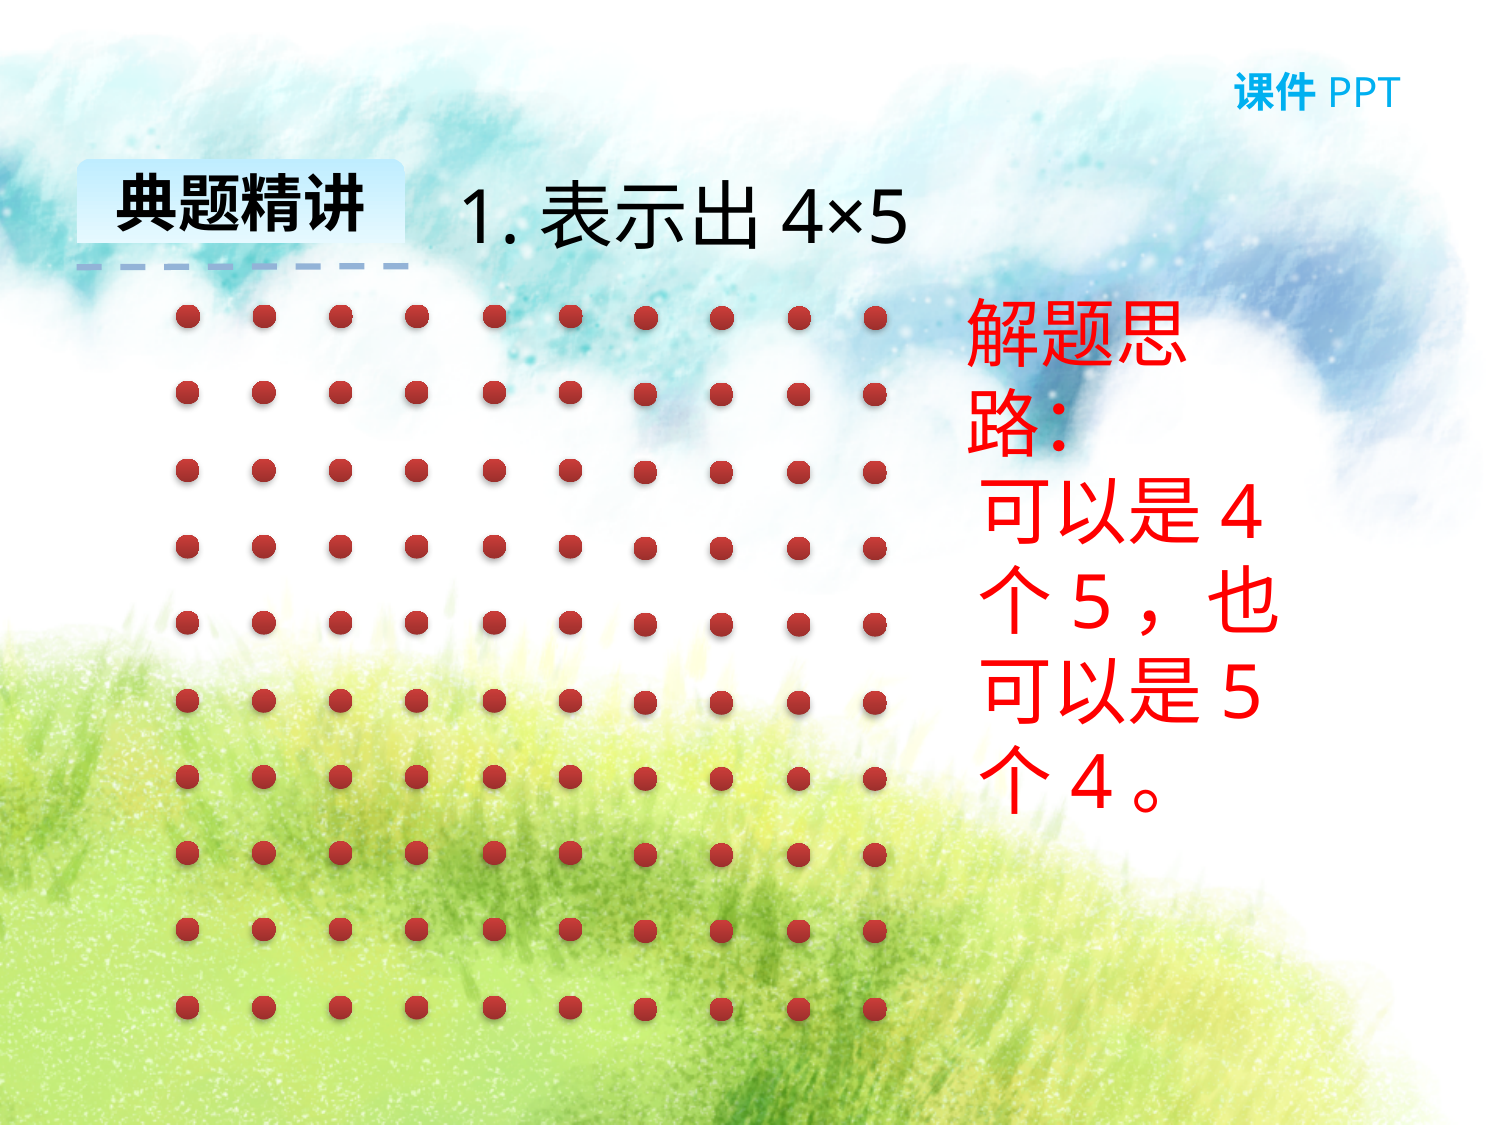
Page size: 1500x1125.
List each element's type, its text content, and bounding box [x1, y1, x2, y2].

text_box 典题精讲 [76, 158, 405, 244]
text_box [175, 304, 888, 1022]
text_box 可以是4个5，也可以是5个4。 [962, 456, 1353, 831]
picture [0, 0, 1500, 1125]
text_box 1.表示出4×5 [442, 160, 926, 266]
text_box 解题思路： [950, 279, 1341, 474]
text_box 课件PPT [1218, 58, 1418, 124]
